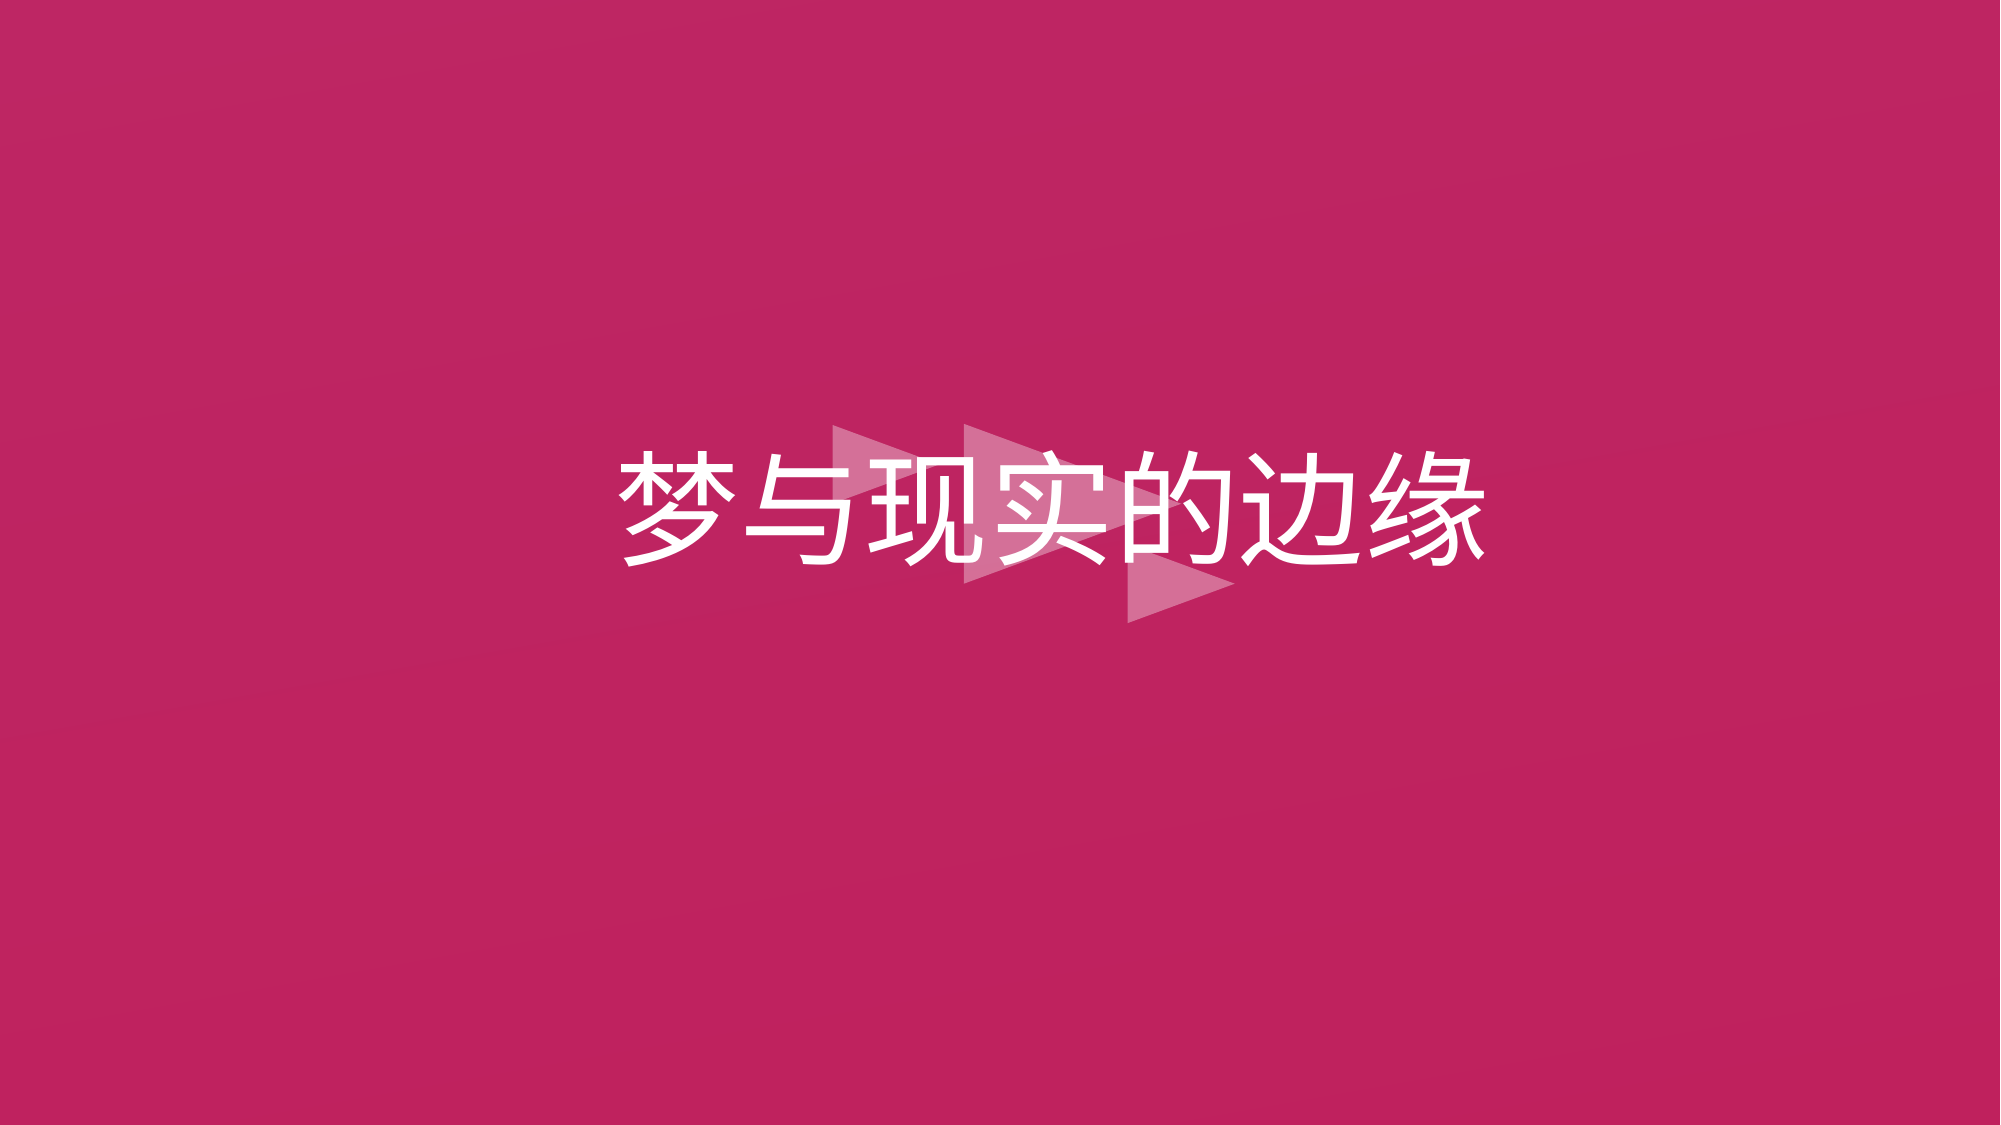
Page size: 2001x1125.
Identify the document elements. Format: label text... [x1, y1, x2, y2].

text_box 梦与现实的边缘 [599, 423, 1505, 589]
text_box [1126, 589, 1224, 625]
